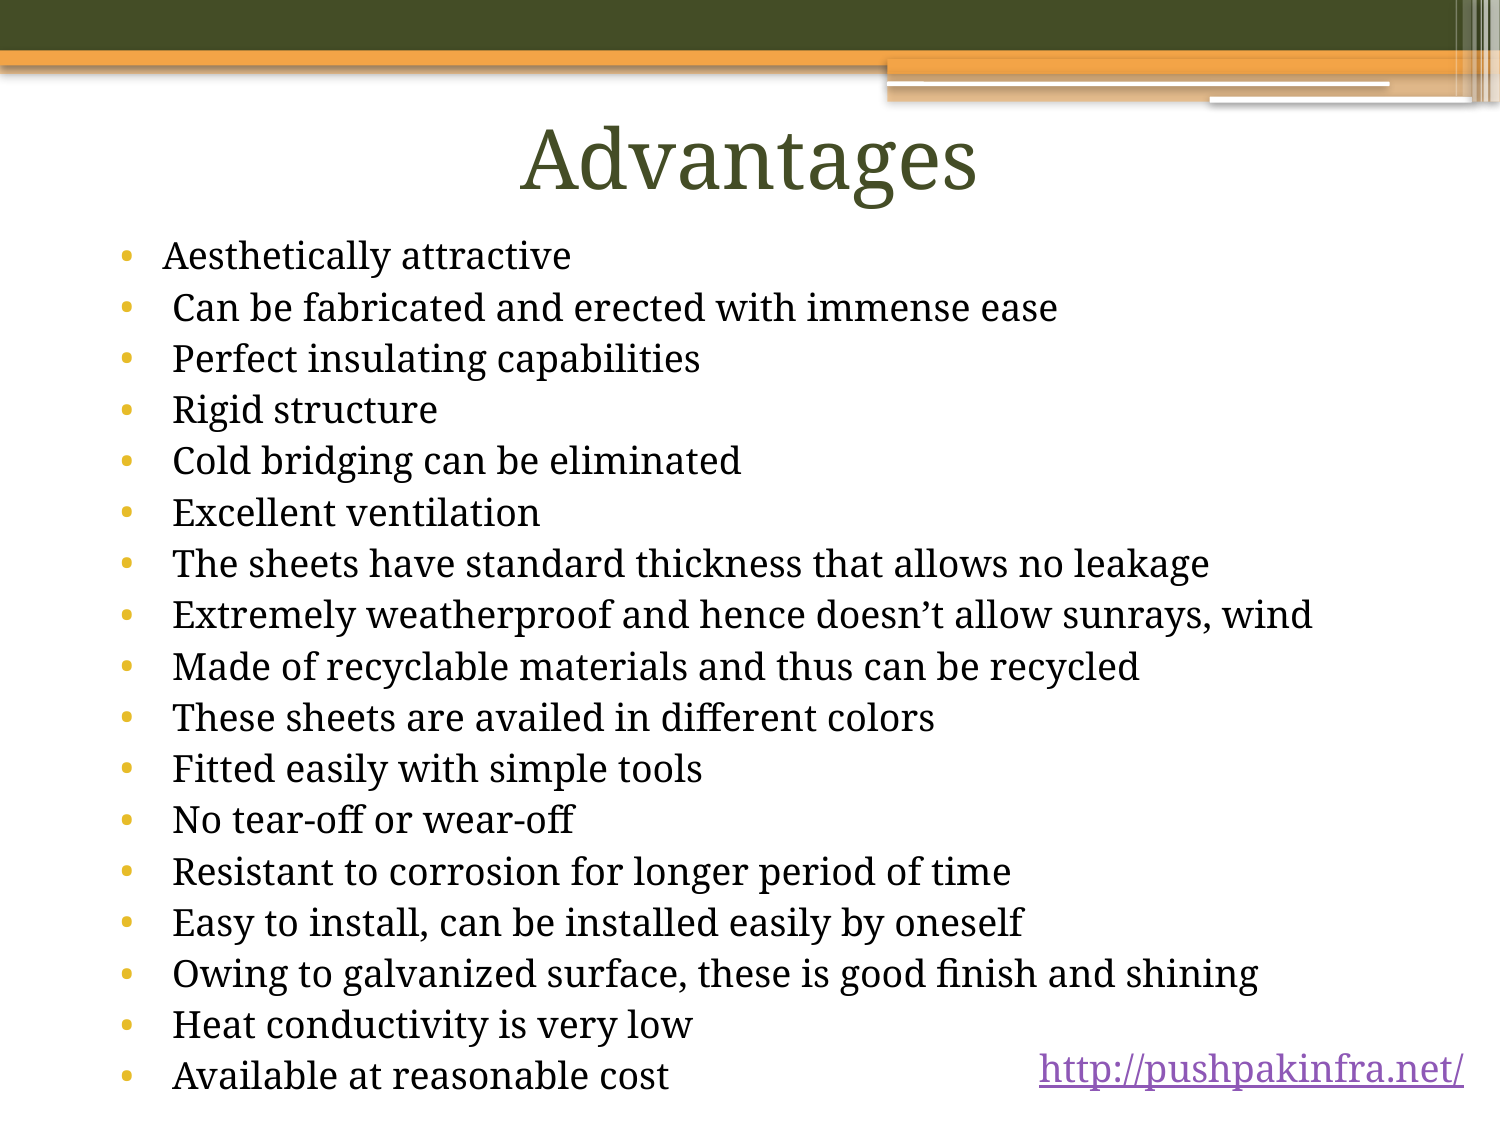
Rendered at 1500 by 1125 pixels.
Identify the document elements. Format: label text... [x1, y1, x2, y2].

text_box http://pushpakinfra.net/ [1024, 1037, 1479, 1104]
list Aesthetically attractive Can be fabricated and erected with immense ease Perfect insulating capabilities Rigid structure Cold bridging can be eliminated Excellent ventilation The sheets have standard thickness that allows no leakage Extremely weatherproof and hence doesn’t allow sunrays, wind Made of recyclable materials and thus can be recycled These sheets are availed in different colors Fitted easily with simple tools No tear-off or wear-off Resistant to corrosion for longer period of time Easy to install, can be installed easily by oneself Owing to galvanized surface, these is good finish and shining Heat conductivity is very low Available at reasonable cost [87, 224, 1438, 1063]
title Advantages [75, 99, 1425, 213]
